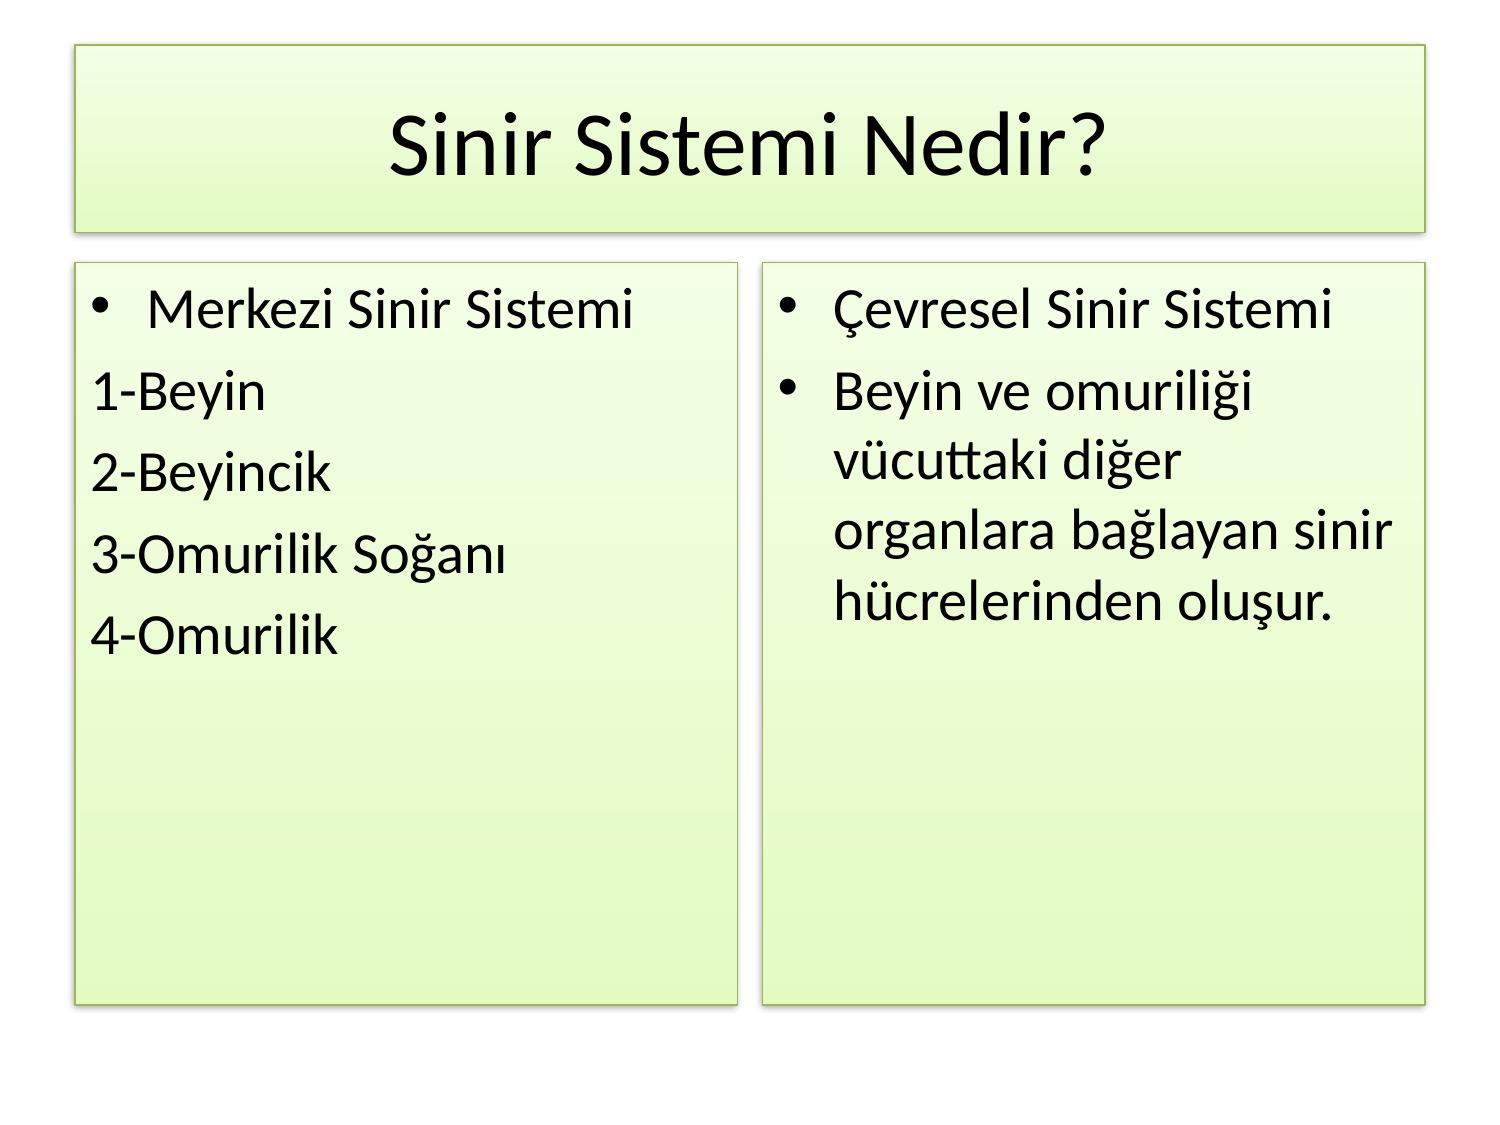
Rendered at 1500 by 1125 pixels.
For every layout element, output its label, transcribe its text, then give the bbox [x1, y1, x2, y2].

title Sinir Sistemi Nedir? [74, 44, 1426, 233]
list Çevresel Sinir Sistemi Beyin ve omuriliği vücuttaki diğer organlara bağlayan sinir hücrelerinden oluşur. [762, 262, 1426, 1006]
list Merkezi Sinir Sistemi 1-Beyin 2-Beyincik 3-Omurilik Soğanı 4-Omurilik [74, 262, 738, 1006]
